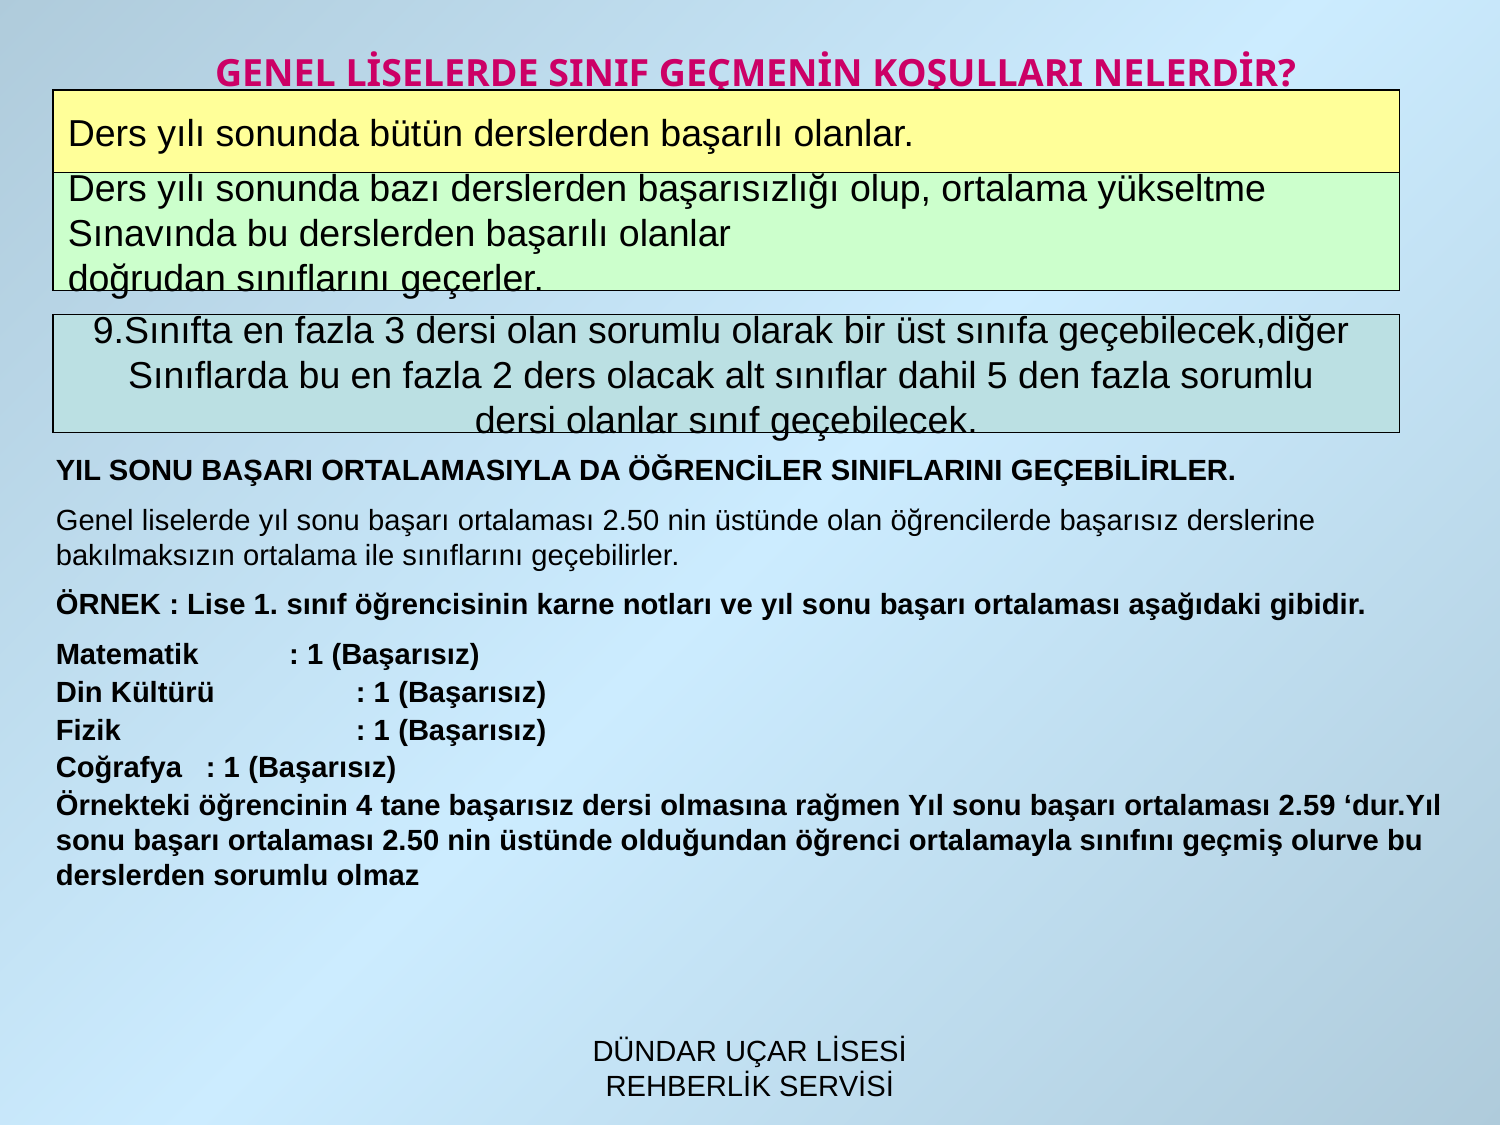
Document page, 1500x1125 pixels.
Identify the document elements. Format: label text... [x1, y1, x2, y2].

text_box YIL SONU BAŞARI ORTALAMASIYLA DA ÖĞRENCİLER SINIFLARINI GEÇEBİLİRLER. Genel liselerde yıl sonu başarı ortalaması 2.50 nin üstünde olan öğrencilerde başarısız derslerine bakılmaksızın ortalama ile sınıflarını geçebilirler. ÖRNEK : Lise 1. sınıf öğrencisinin karne notları ve yıl sonu başarı ortalaması aşağıdaki gibidir. Matematik : 1 (Başarısız) Din Kültürü : 1 (Başarısız) Fizik : 1 (Başarısız) Coğrafya : 1 (Başarısız) Örnekteki öğrencinin 4 tane başarısız dersi olmasına rağmen Yıl sonu başarı ortalaması 2.59 ‘dur.Yıl sonu başarı ortalaması 2.50 nin üstünde olduğundan öğrenci ortalamayla sınıfını geçmiş olurve bu derslerden sorumlu olmaz [41, 444, 1459, 899]
text_box 9.Sınıfta en fazla 3 dersi olan sorumlu olarak bir üst sınıfa geçebilecek,diğer Sınıflarda bu en fazla 2 ders olacak alt sınıflar dahil 5 den fazla sorumlu dersi olanlar sınıf geçebilecek. [53, 314, 1400, 433]
text_box GENEL LİSELERDE SINIF GEÇMENİN KOŞULLARI NELERDİR? [41, 41, 1471, 102]
footer DÜNDAR UÇAR LİSESİ REHBERLİK SERVİSİ [512, 1024, 988, 1103]
text_box Ders yılı sonunda bazı derslerden başarısızlığı olup, ortalama yükseltme Sınavında bu derslerden başarılı olanlar doğrudan sınıflarını geçerler. [53, 172, 1400, 291]
text_box Ders yılı sonunda bütün derslerden başarılı olanlar. [53, 90, 1400, 172]
